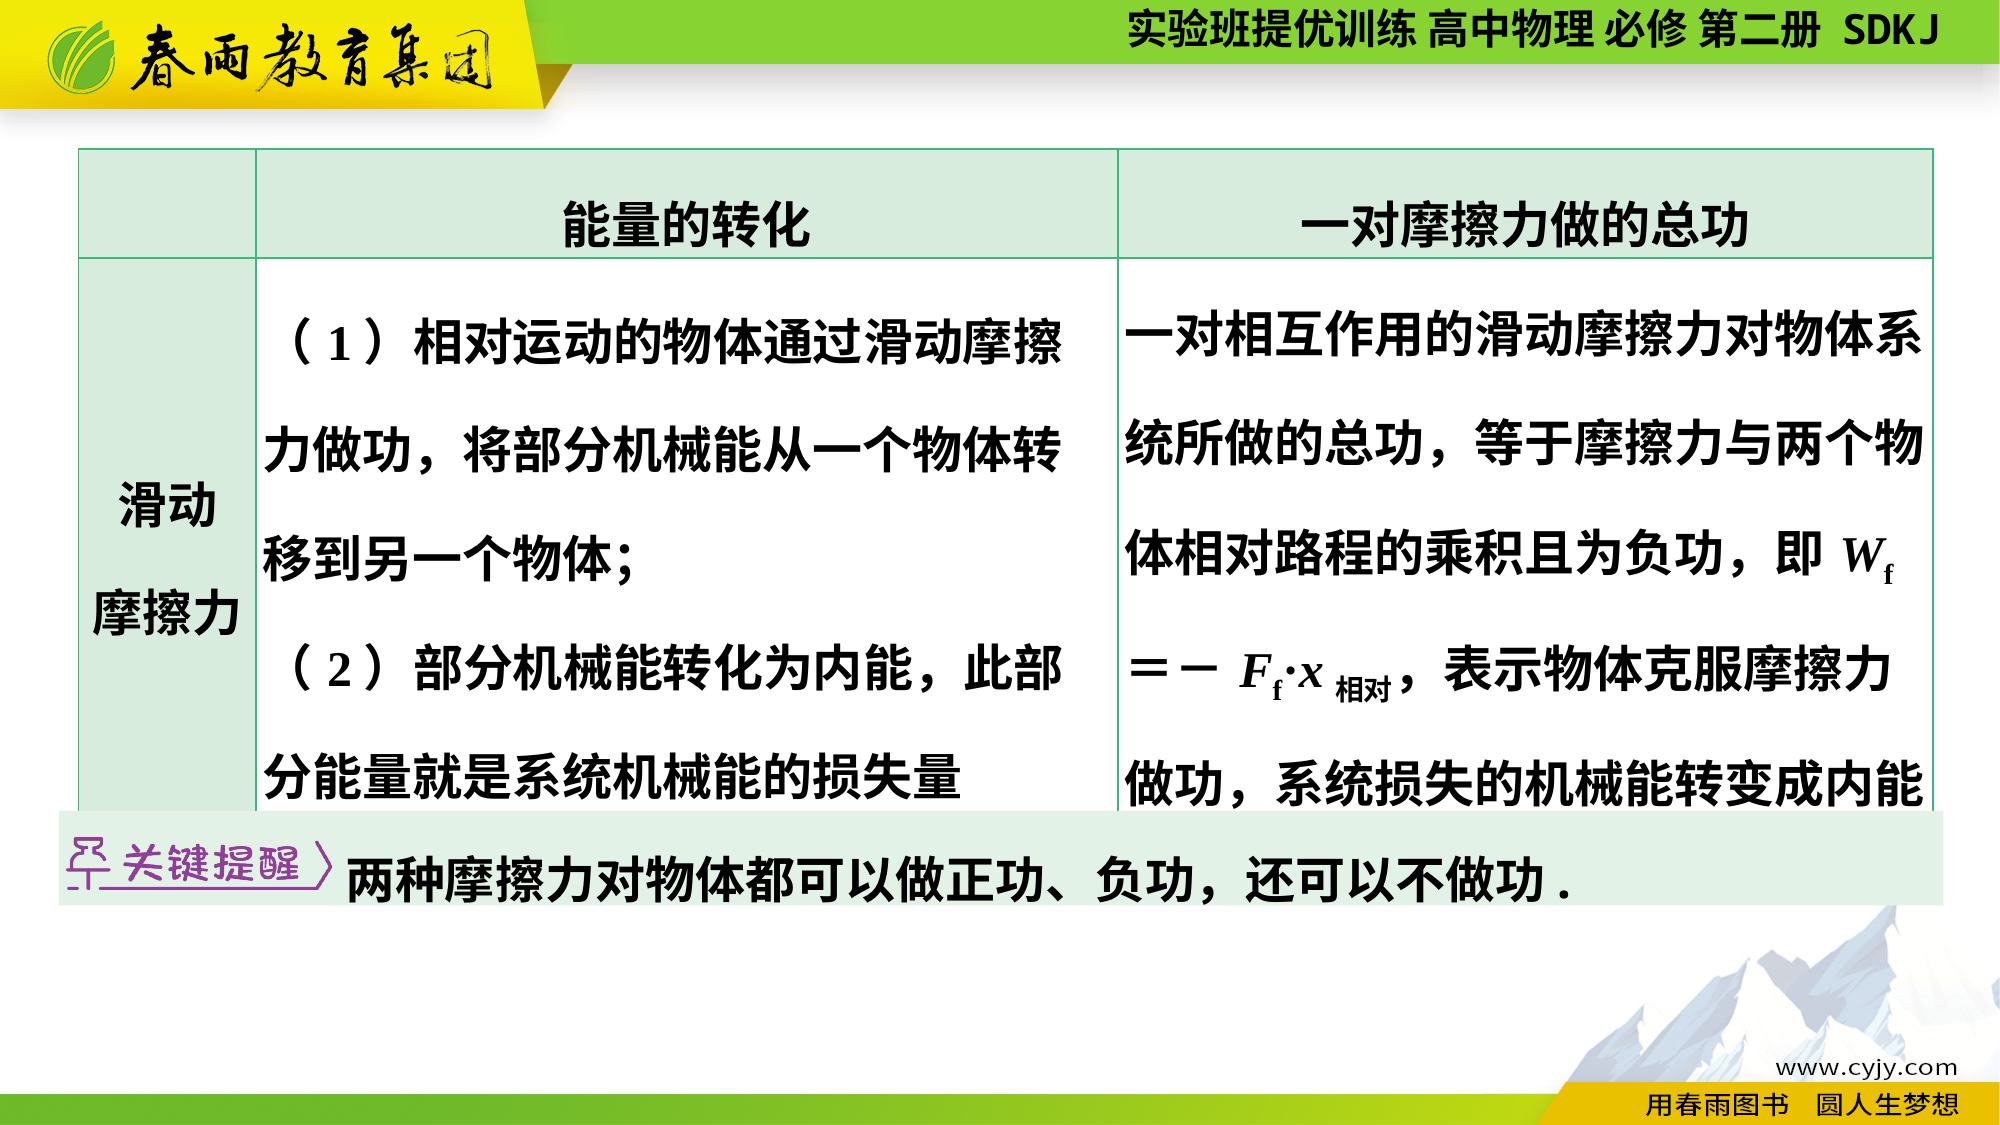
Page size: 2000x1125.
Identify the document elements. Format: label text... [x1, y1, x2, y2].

table_cell 滑动 摩擦力 [79, 259, 255, 810]
table_cell 一对相互作用的滑动摩擦力对物体系统所做的总功，等于摩擦力与两个物体相对路程的乘积且为负功，即Wf＝－Ff·x相对，表示物体克服摩擦力做功，系统损失的机械能转变成内能 [1119, 259, 1932, 810]
table_header 一对摩擦力做的总功 [1119, 150, 1932, 257]
table_header [79, 150, 255, 257]
table_header 能量的转化 [257, 150, 1117, 257]
picture [0, 0, 2000, 1125]
table_cell （1）相对运动的物体通过滑动摩擦力做功，将部分机械能从一个物体转移到另一个物体； （2）部分机械能转化为内能，此部分能量就是系统机械能的损失量 [257, 259, 1117, 810]
list 两种摩擦力对物体都可以做正功、负功，还可以不做功. [59, 810, 1944, 906]
